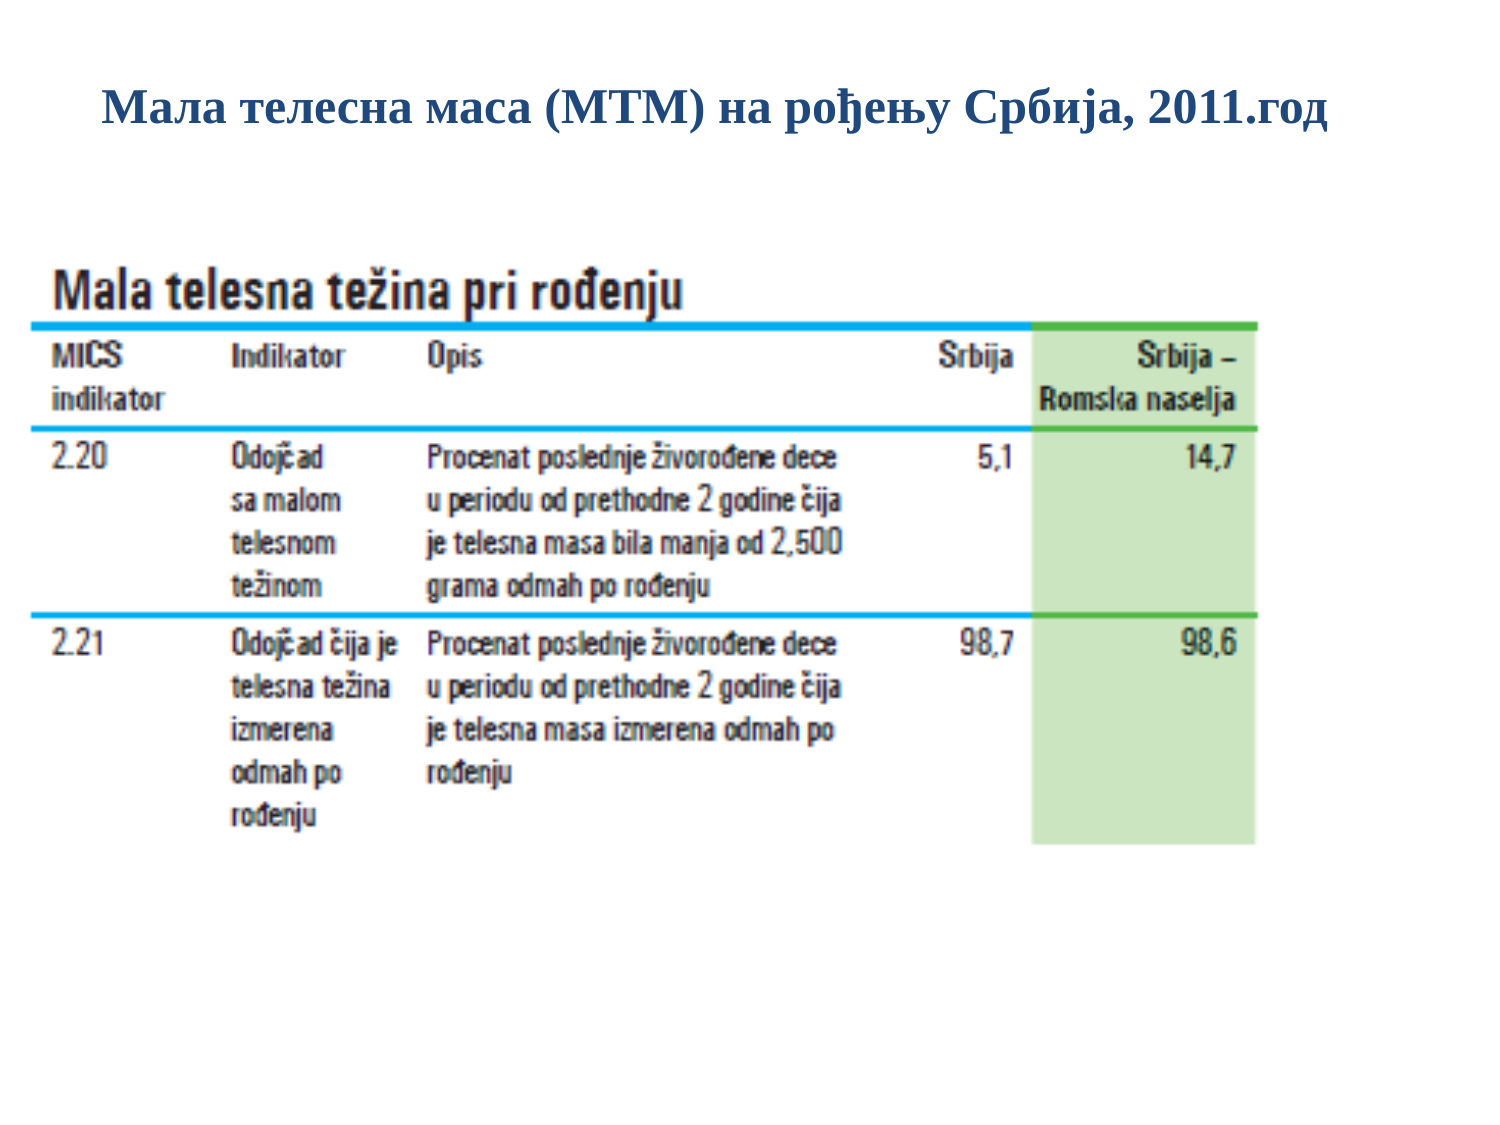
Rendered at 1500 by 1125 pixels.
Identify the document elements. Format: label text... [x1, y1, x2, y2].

text_box Мала телесна маса (MTM) на рођењу Србија, 2011.год [53, 66, 1377, 142]
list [29, 231, 1418, 1023]
